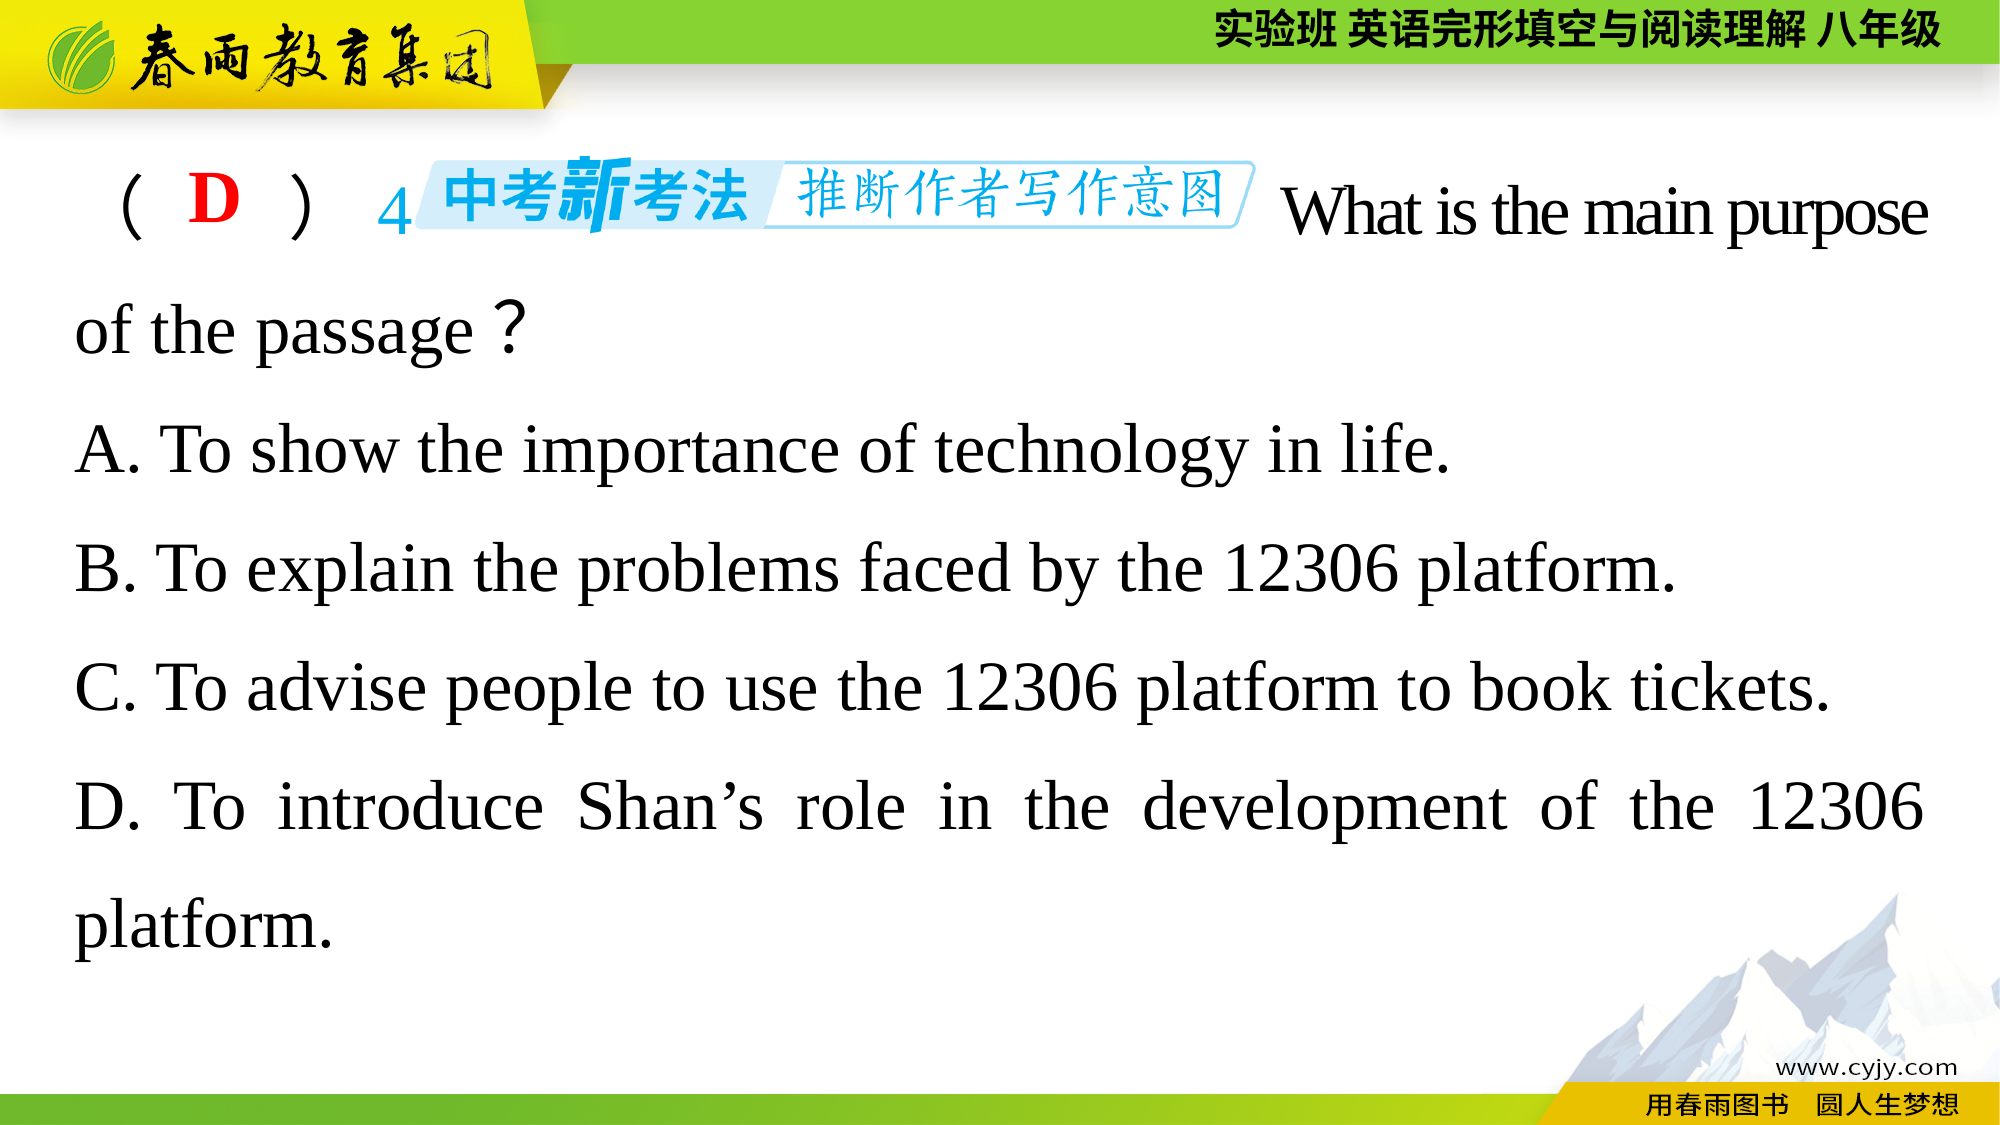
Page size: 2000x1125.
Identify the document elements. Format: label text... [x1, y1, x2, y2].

list （ ）4. What is the main purpose of the passage？ A. To show the importance of technology in life. B. To explain the problems faced by the 12306 platform. C. To advise people to use the 12306 platform to book tickets. D. To introduce Shan’s role in the development of the 12306 platform. [59, 122, 1944, 979]
picture [0, 0, 2000, 1125]
text_box D [173, 140, 258, 245]
